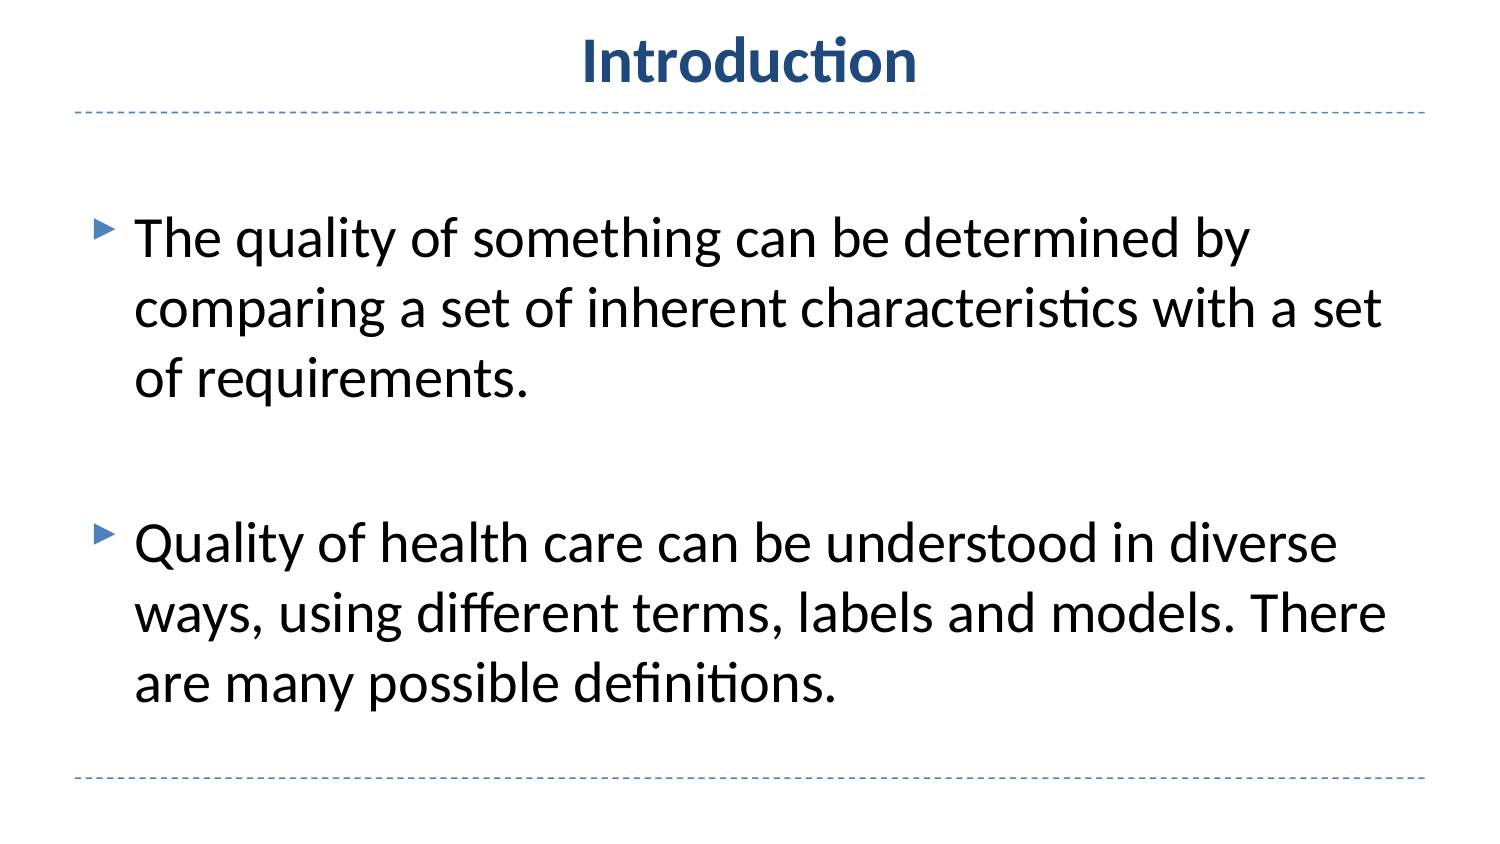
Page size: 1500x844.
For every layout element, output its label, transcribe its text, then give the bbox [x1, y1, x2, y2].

list The quality of something can be determined by comparing a set of inherent characteristics with a set of requirements. Quality of health care can be understood in diverse ways, using different terms, labels and models. There are many possible definitions. [74, 109, 1426, 779]
title Introduction [74, 9, 1426, 104]
